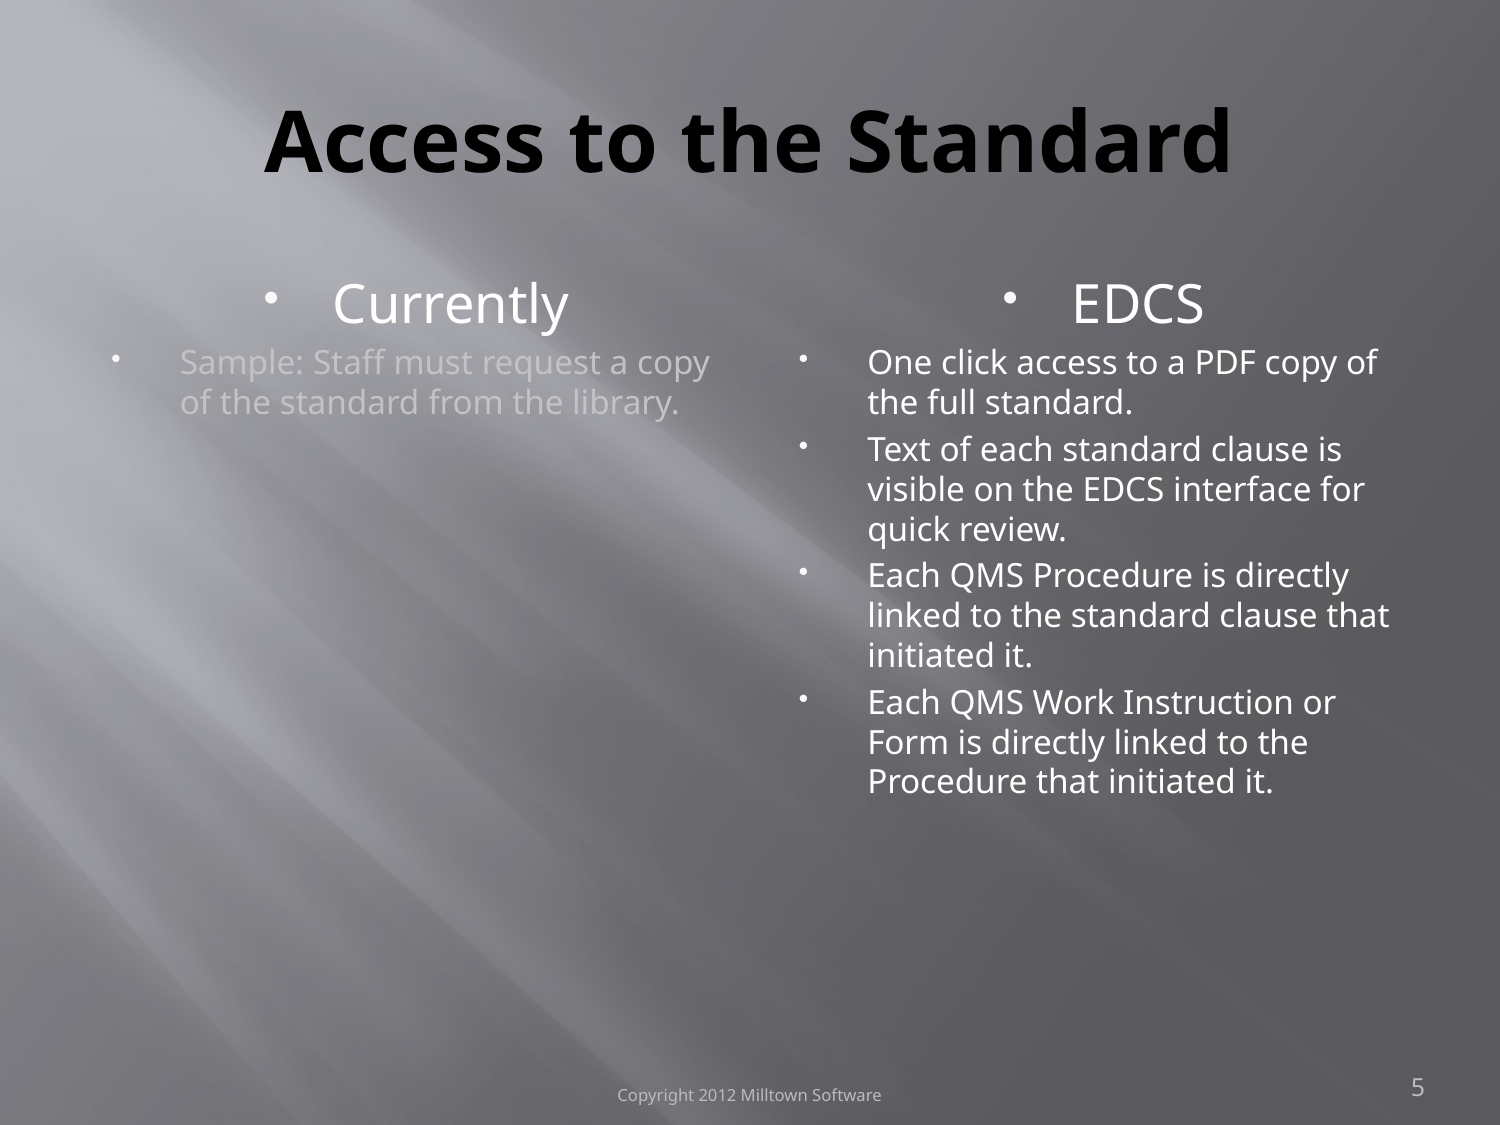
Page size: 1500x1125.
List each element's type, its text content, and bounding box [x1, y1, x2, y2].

title Access to the Standard [75, 45, 1425, 233]
footer Copyright 2012 Milltown Software [512, 1052, 988, 1113]
slide_number 5 [1299, 1052, 1425, 1113]
list Currently Sample: Staff must request a copy of the standard from the library. [75, 262, 738, 1005]
list EDCS One click access to a PDF copy of the full standard. Text of each standard clause is visible on the EDCS interface for quick review. Each QMS Procedure is directly linked to the standard clause that initiated it. Each QMS Work Instruction or Form is directly linked to the Procedure that initiated it. [762, 262, 1425, 1005]
